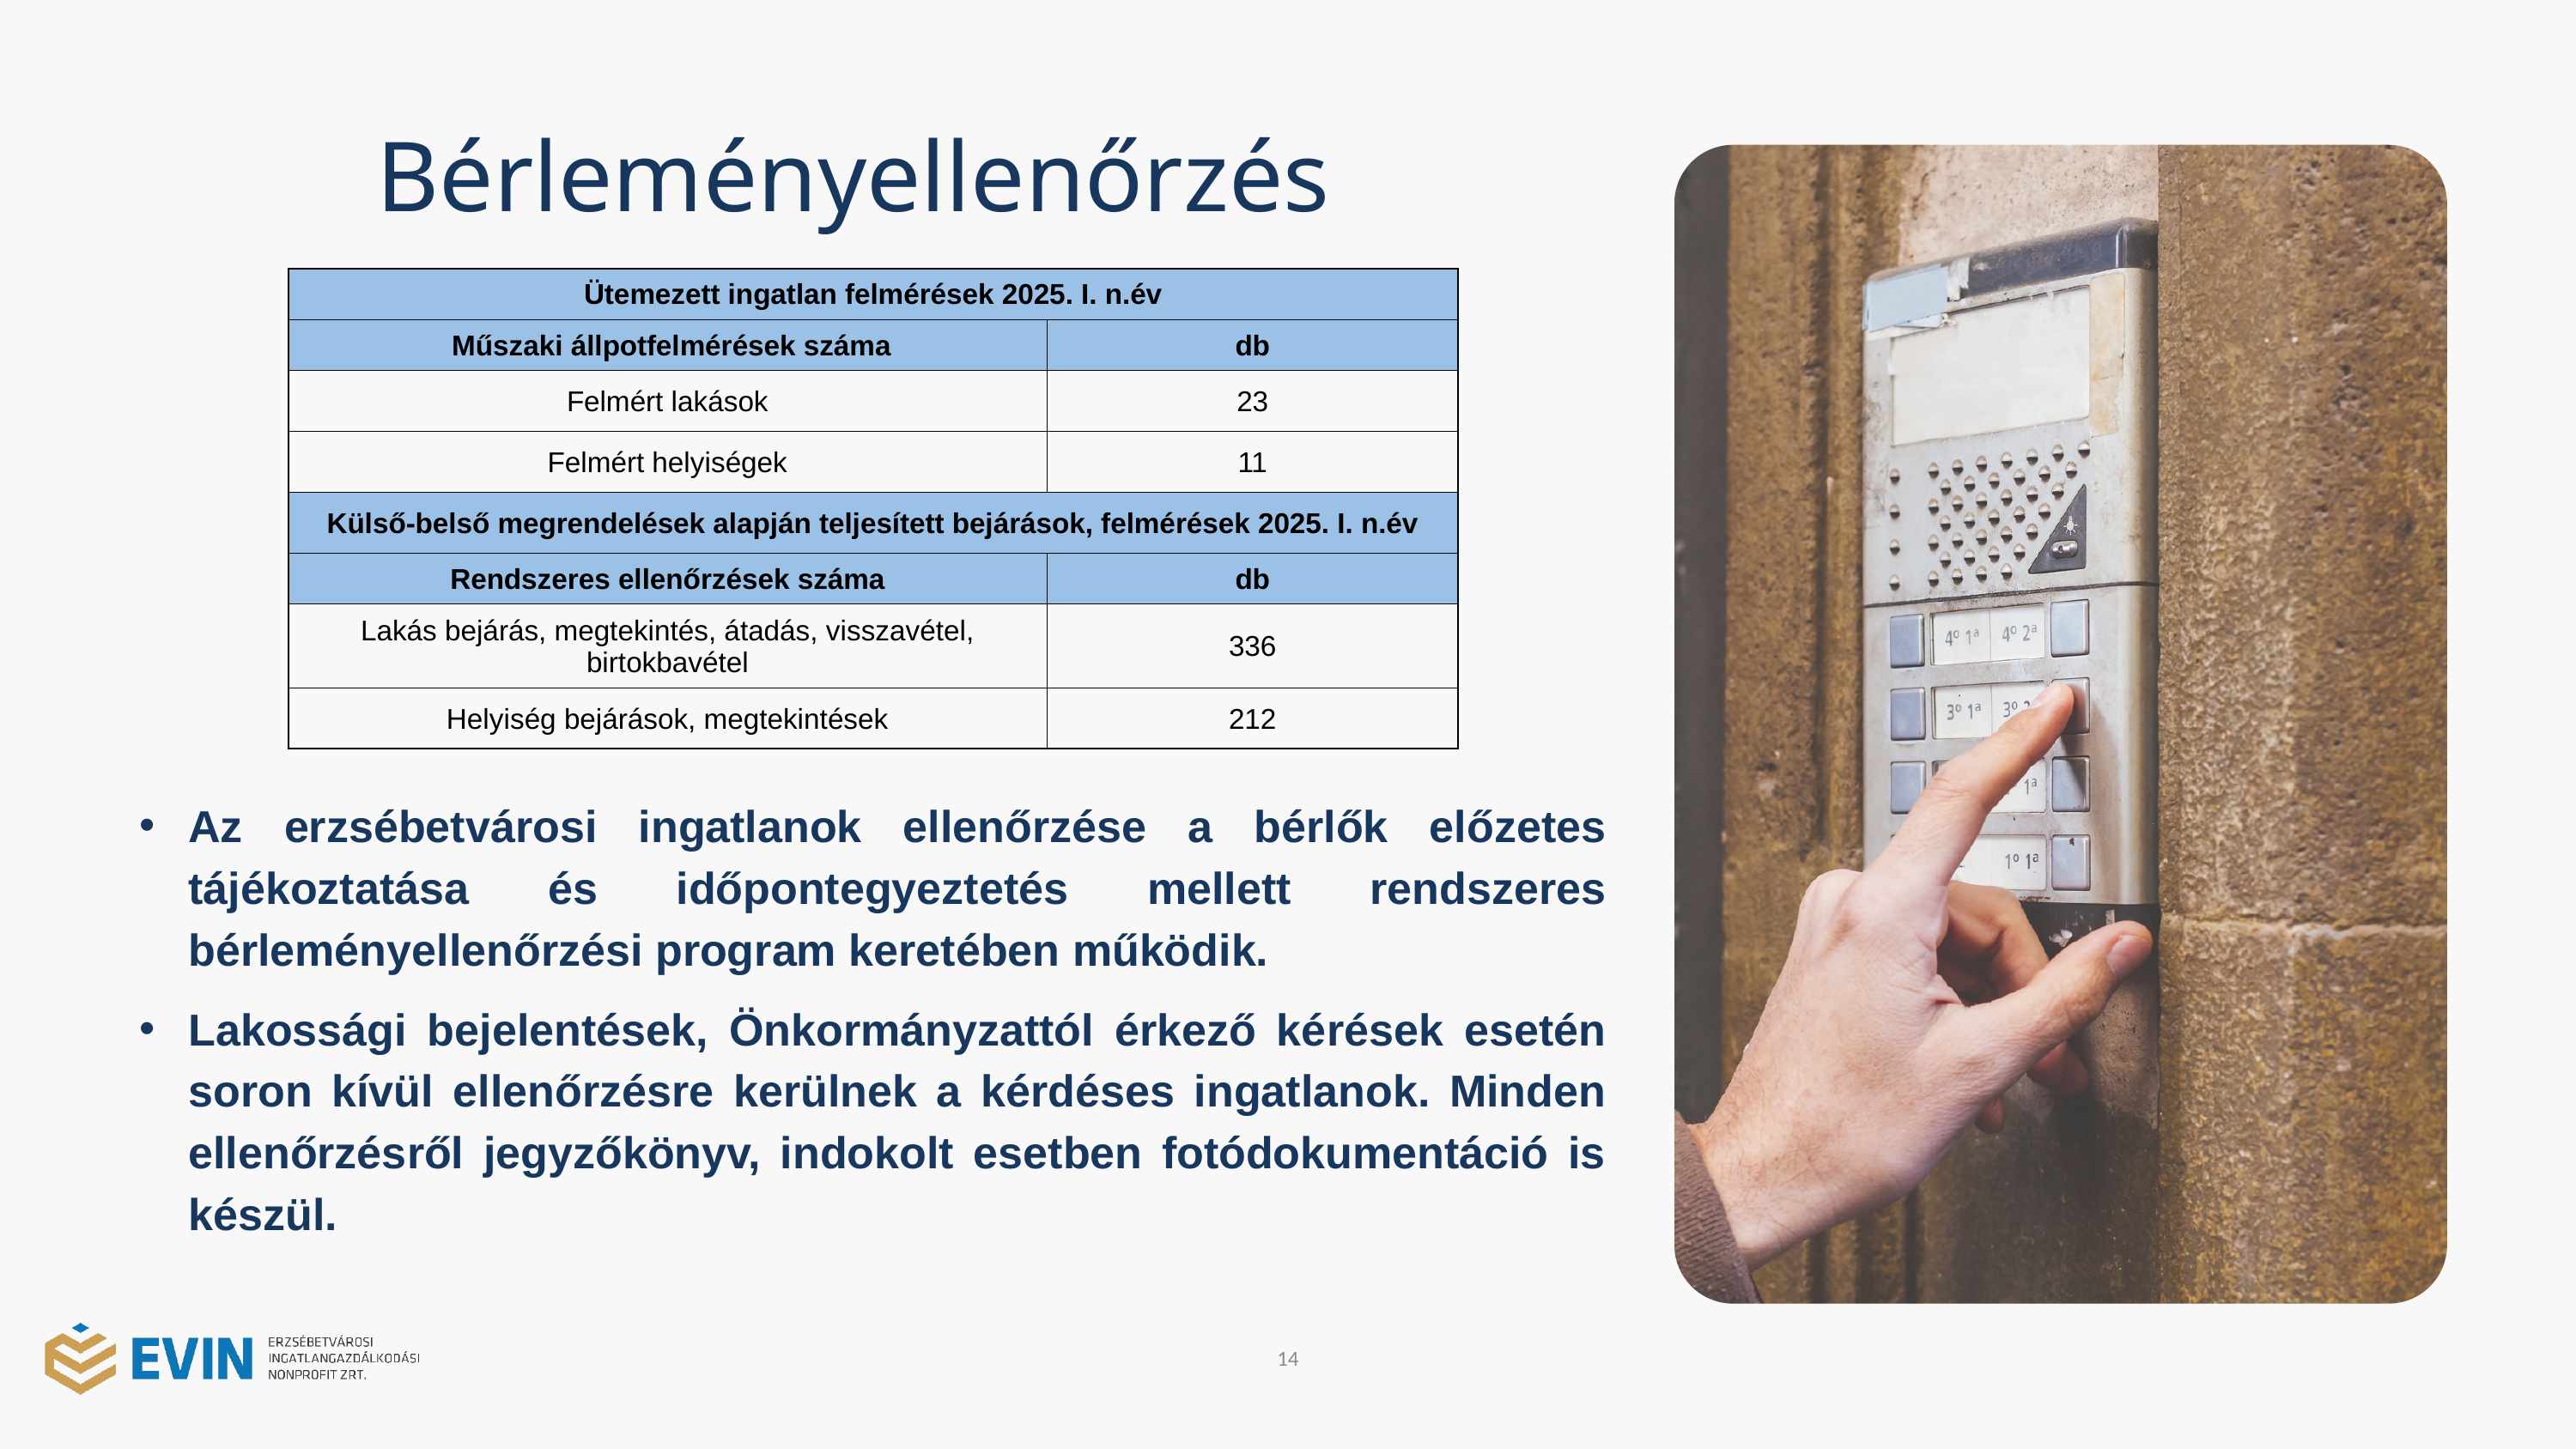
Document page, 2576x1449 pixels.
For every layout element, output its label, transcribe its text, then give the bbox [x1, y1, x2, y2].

table_cell db [1048, 554, 1457, 603]
table_cell Műszaki állpotfelmérések száma [289, 320, 1047, 370]
table_cell 212 [1048, 688, 1457, 748]
text_box Az erzsébetvárosi ingatlanok ellenőrzése a bérlők előzetes tájékoztatása és időpontegyeztetés mellett rendszeres bérleményellenőrzési program keretében működik. Lakossági bejelentések, Önkormányzattól érkező kérések esetén soron kívül ellenőrzésre kerülnek a kérdéses ingatlanok. Minden ellenőrzésről jegyzőkönyv, indokolt esetben fotódokumentáció is készül. [127, 783, 1619, 1246]
table_cell Külső-belső megrendelések alapján teljesített bejárások, felmérések 2025. I. n.év [289, 493, 1457, 553]
table_cell Felmért helyiségek [289, 432, 1047, 492]
picture [5, 1304, 448, 1412]
table_cell Rendszeres ellenőrzések száma [289, 554, 1047, 603]
table_cell 11 [1048, 432, 1457, 492]
table_cell Lakás bejárás, megtekintés, átadás, visszavétel, birtokbavétel [289, 604, 1047, 688]
table_cell 23 [1048, 371, 1457, 431]
table_header Ütemezett ingatlan felmérések 2025. I. n.év [289, 270, 1457, 319]
table_cell db [1048, 320, 1457, 370]
table_cell Helyiség bejárások, megtekintések [289, 688, 1047, 748]
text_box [1674, 144, 2448, 1304]
slide_number 14 [1138, 1331, 1438, 1384]
text_box Bérleményellenőrzés [158, 144, 1600, 231]
table_cell Felmért lakások [289, 371, 1047, 431]
table_cell 336 [1048, 604, 1457, 688]
